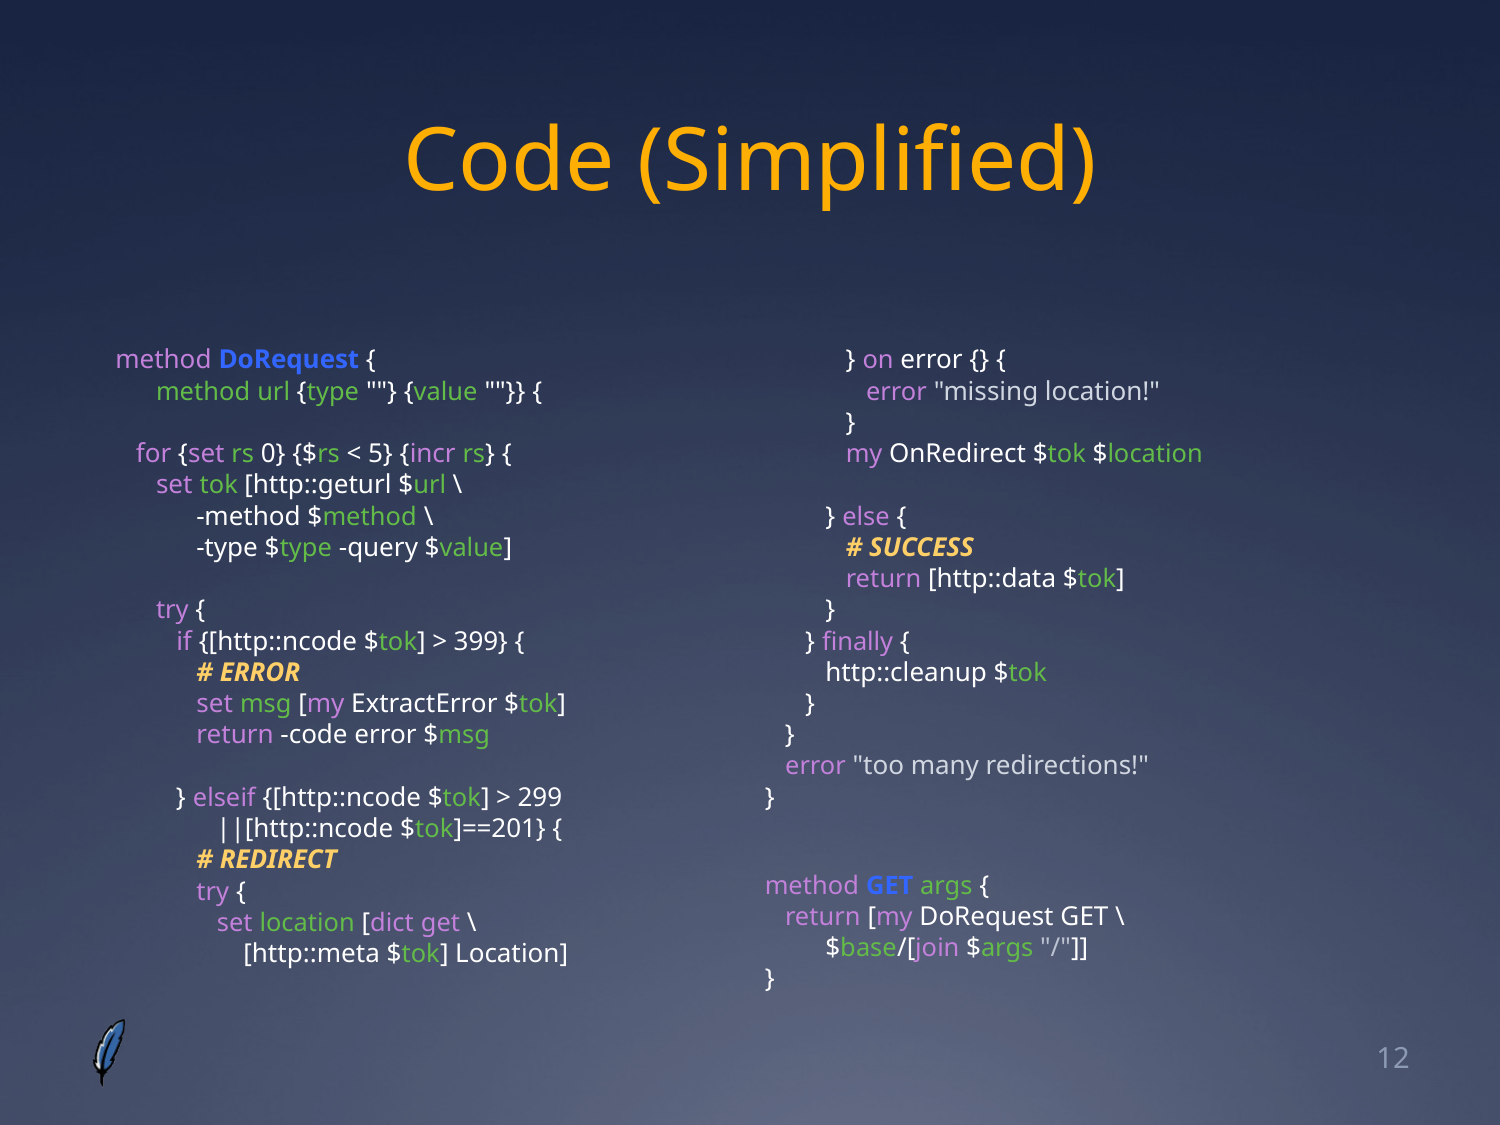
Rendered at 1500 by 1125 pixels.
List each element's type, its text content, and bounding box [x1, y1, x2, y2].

picture [75, 1019, 143, 1088]
slide_number 12 [1325, 1029, 1425, 1090]
list method DoRequest { method url {type ""} {value ""}} { for {set rs 0} {$rs < 5} {incr rs} { set tok [http::geturl $url \ -method $method \ -type $type -query $value] try { if {[http::ncode $tok] > 399} { # ERROR set msg [my ExtractError $tok] return -code error $msg } elseif {[http::ncode $tok] > 299 ||[http::ncode $tok]==201} { # REDIRECT try { set location [dict get \ [http::meta $tok] Location] } on error {} { error "missing location!" } my OnRedirect $tok $location } else { # SUCCESS return [http::data $tok] } } finally { http::cleanup $tok } } error "too many redirections!" } method GET args { return [my DoRequest GET \ $base/[join $args "/"]] } [100, 335, 1400, 1005]
title Code (Simplified) [100, 95, 1400, 225]
